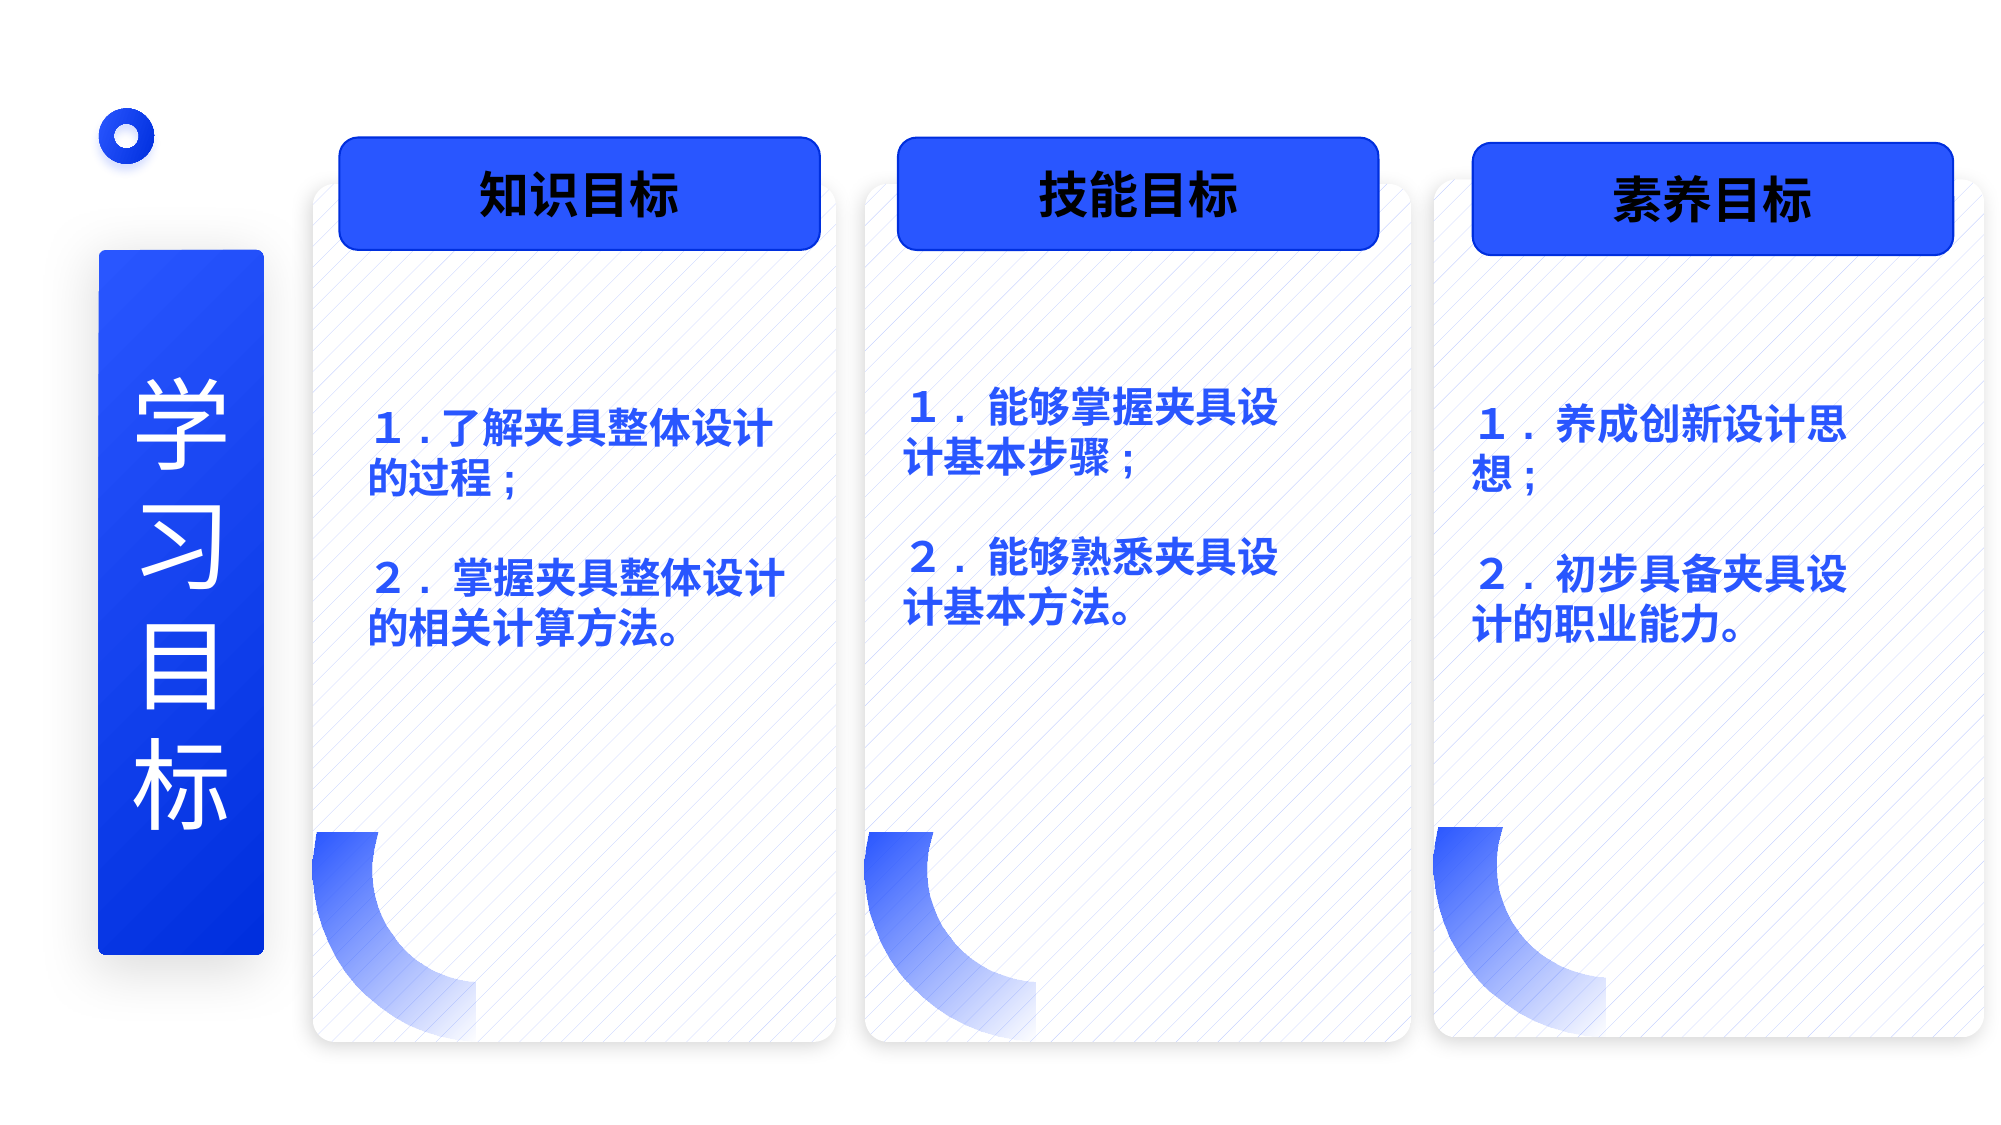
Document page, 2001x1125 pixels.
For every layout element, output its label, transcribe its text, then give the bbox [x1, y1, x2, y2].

text_box 素养目标 [1471, 141, 1955, 179]
text_box 知识目标 [338, 136, 821, 183]
text_box 学 习 目 标 [97, 248, 265, 956]
text_box 技能目标 [896, 136, 1380, 183]
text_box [865, 183, 1412, 1043]
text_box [1433, 179, 1984, 1038]
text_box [312, 183, 836, 1043]
text_box [97, 107, 156, 165]
